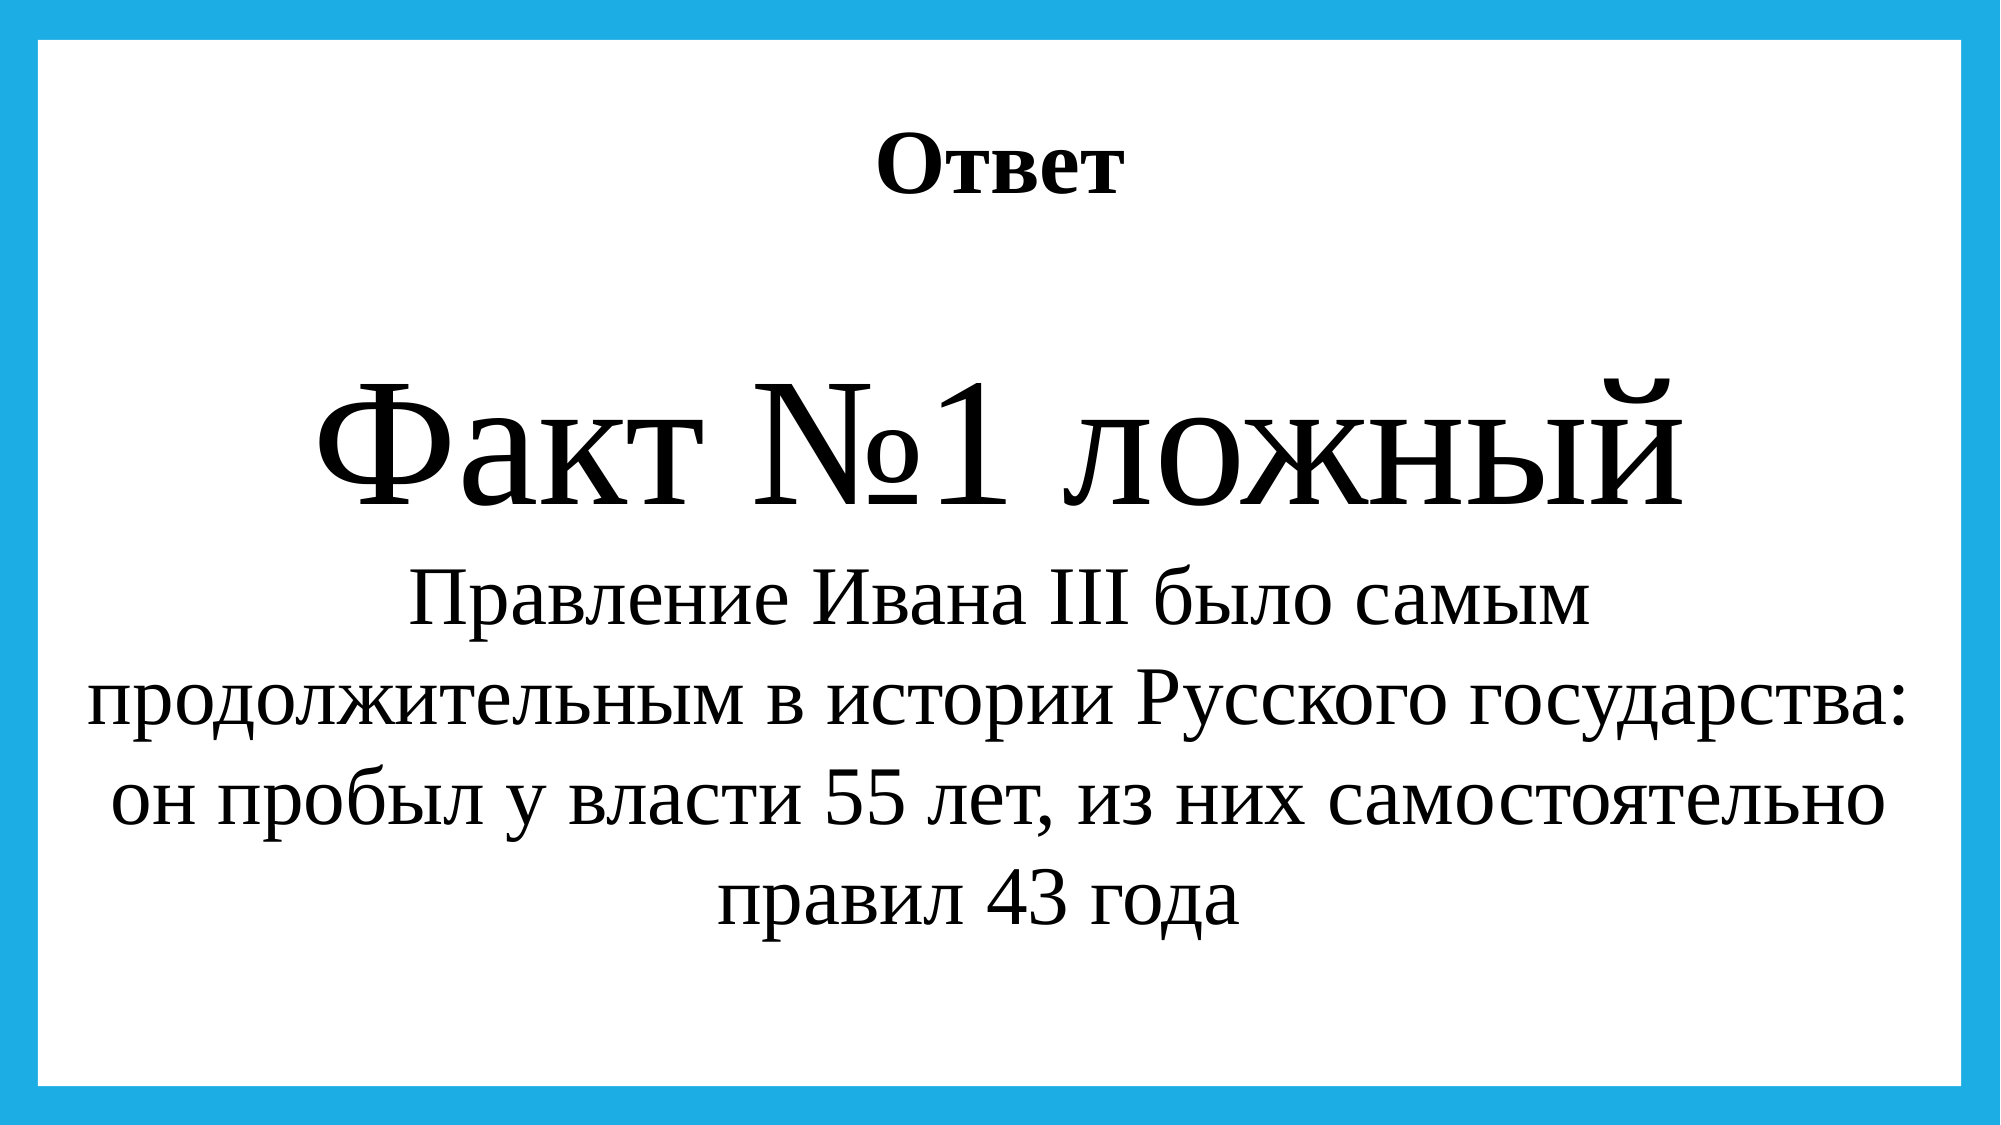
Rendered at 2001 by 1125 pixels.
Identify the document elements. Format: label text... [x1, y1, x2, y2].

text_box Ответ Факт №1 ложный Правление Ивана III было самым продолжительным в истории Русского государства: он пробыл у власти 55 лет, из них самостоятельно правил 43 года [68, 94, 1932, 949]
